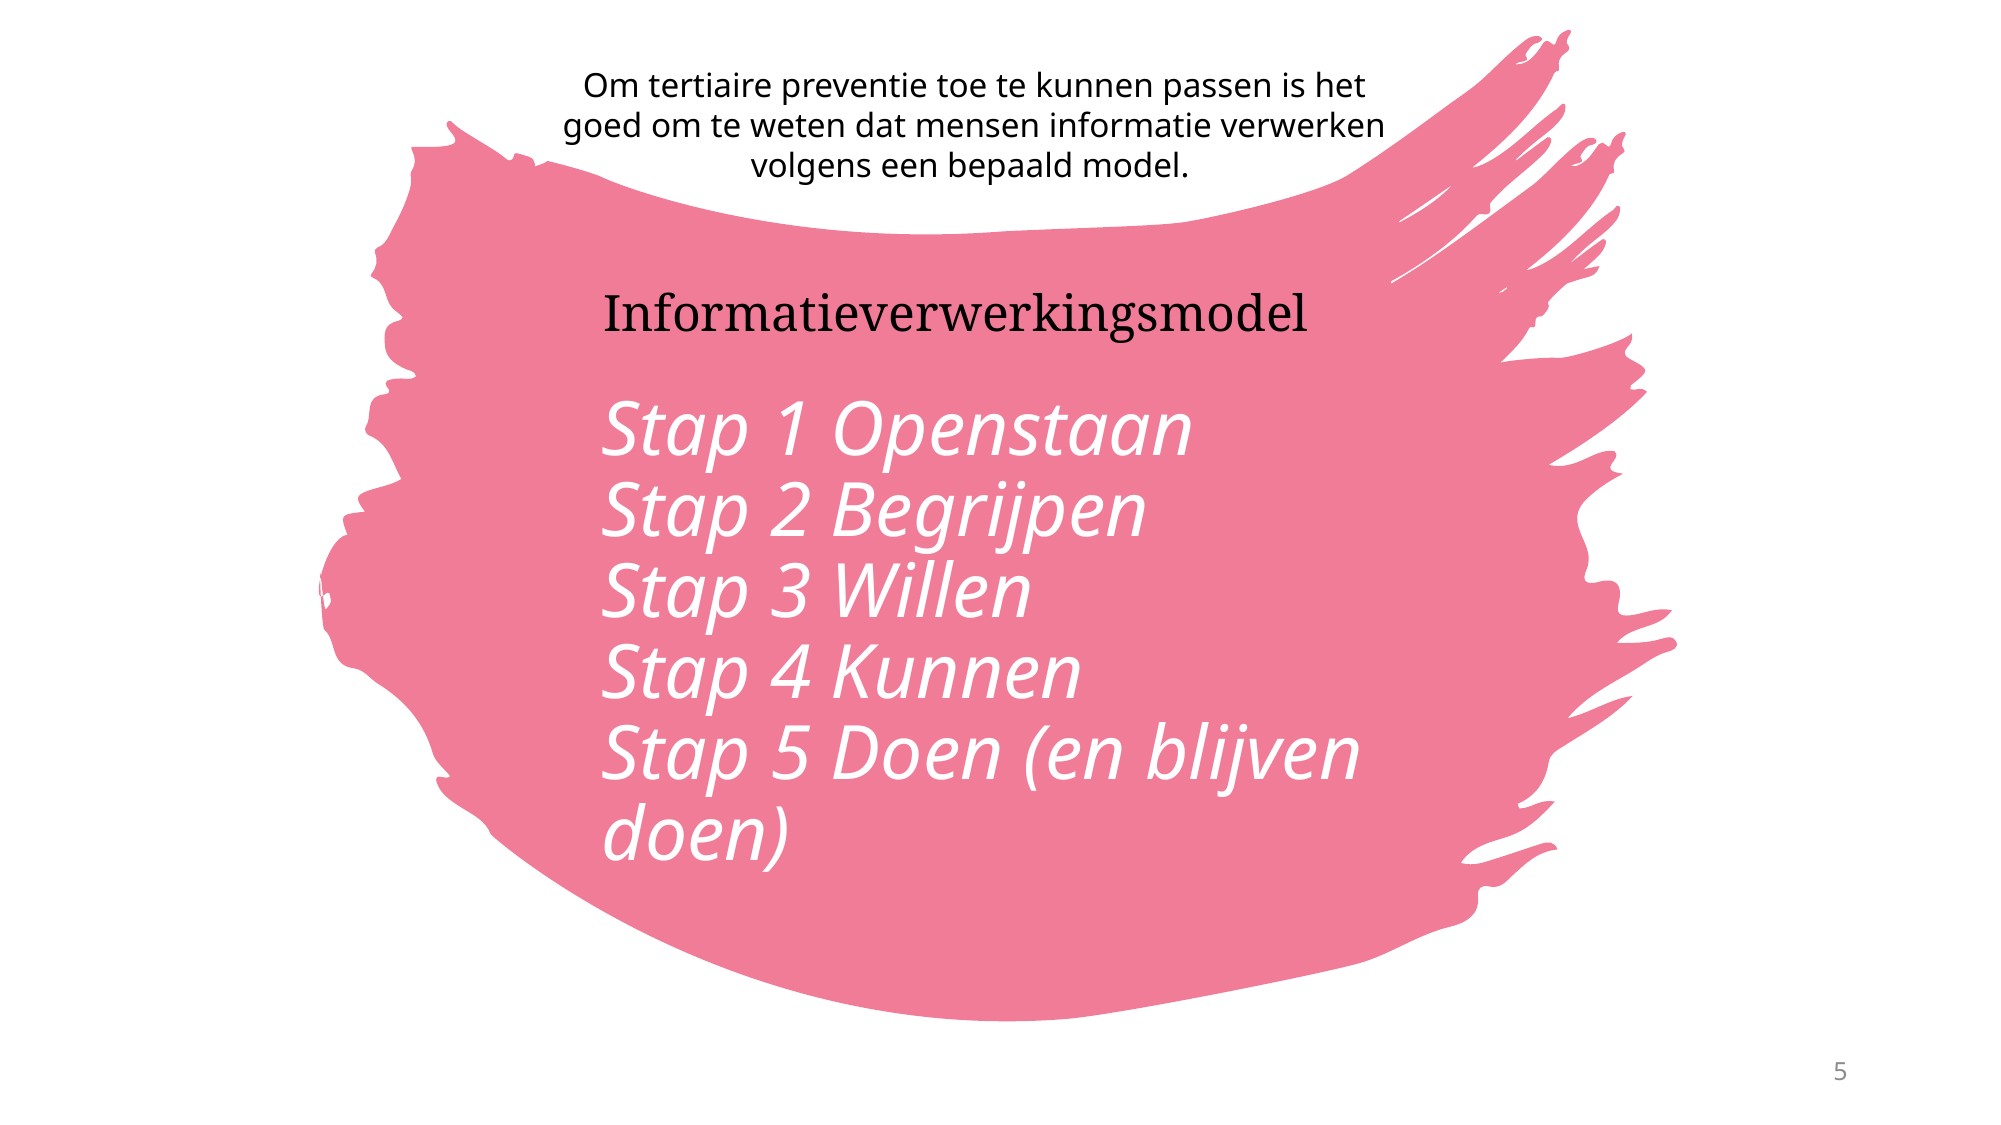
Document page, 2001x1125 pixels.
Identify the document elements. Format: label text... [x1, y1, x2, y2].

slide_number 5 [1412, 1042, 1863, 1103]
text_box Om tertiaire preventie toe te kunnen passen is het goed om te weten dat mensen informatie verwerken volgens een bepaald model. [537, 57, 1413, 192]
list Informatieverwerkingsmodel [567, 273, 1345, 379]
title Stap 1 Openstaan Stap 2 Begrijpen Stap 3 Willen Stap 4 Kunnen Stap 5 Doen (en blijven doen) [586, 359, 1496, 975]
